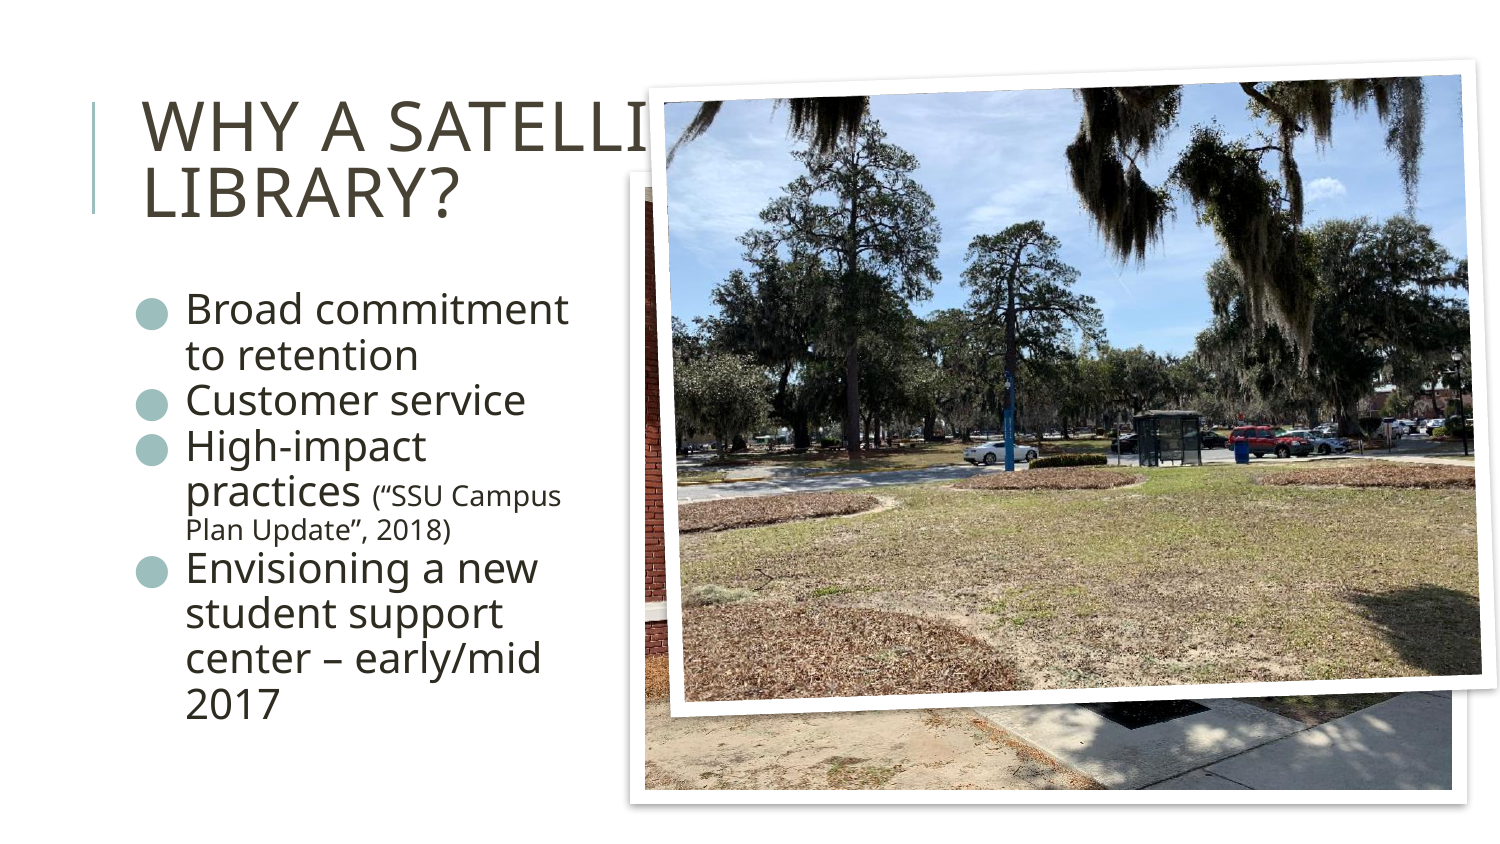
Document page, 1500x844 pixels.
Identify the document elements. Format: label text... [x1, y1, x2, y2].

list Broad commitment to retention Customer service High-impact practices (“SSU Campus Plan Update”, 2018) Envisioning a new student support center – early/mid 2017 [126, 281, 577, 777]
title Why a Satellite Library? [126, 71, 802, 257]
picture [644, 75, 1482, 790]
